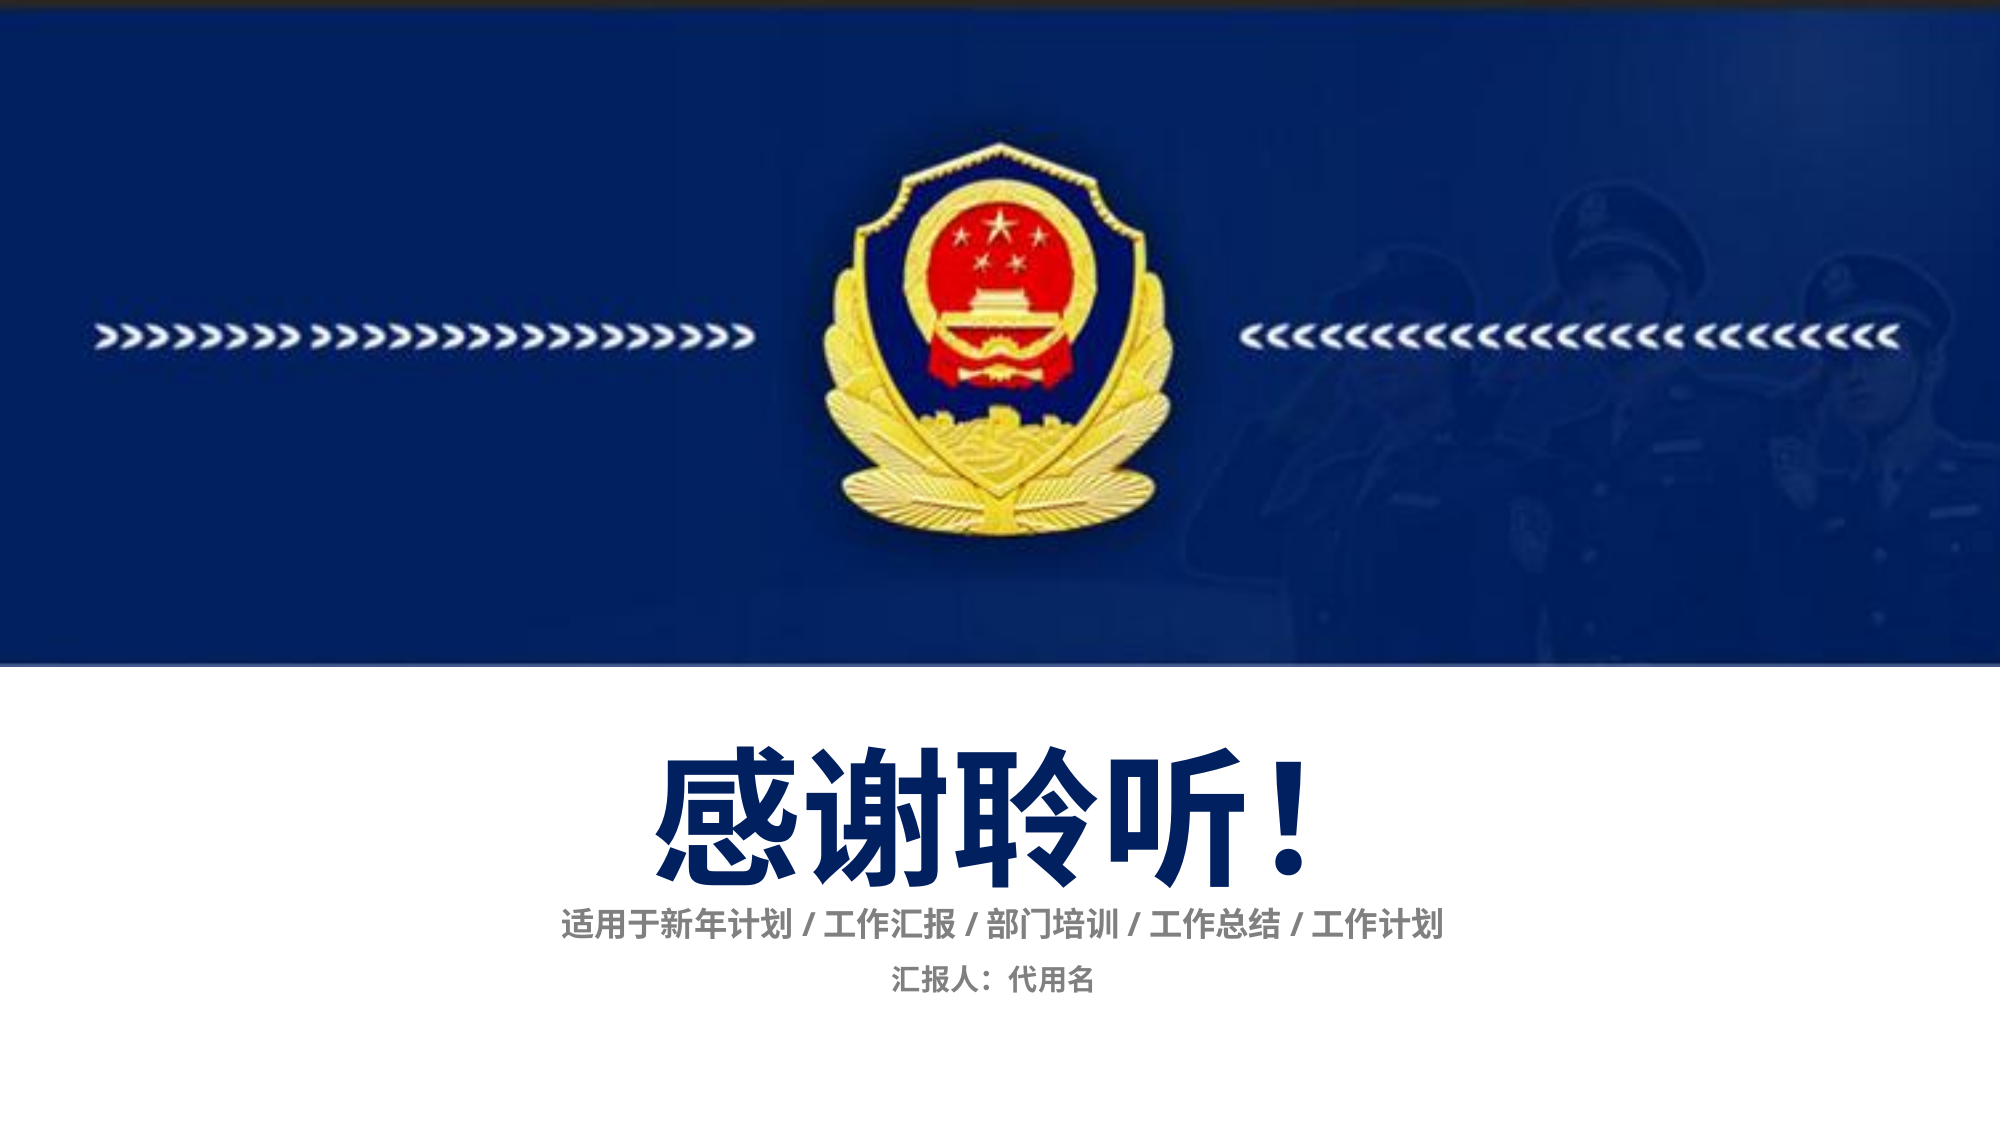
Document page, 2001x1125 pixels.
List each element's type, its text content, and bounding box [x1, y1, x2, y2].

picture [0, 0, 2000, 667]
text_box 汇报人：代用名 [858, 953, 1131, 1005]
text_box 适用于新年计划/工作汇报/部门培训/工作总结/工作计划 [302, 895, 1704, 959]
text_box 感谢聆听！ [176, 717, 1877, 959]
